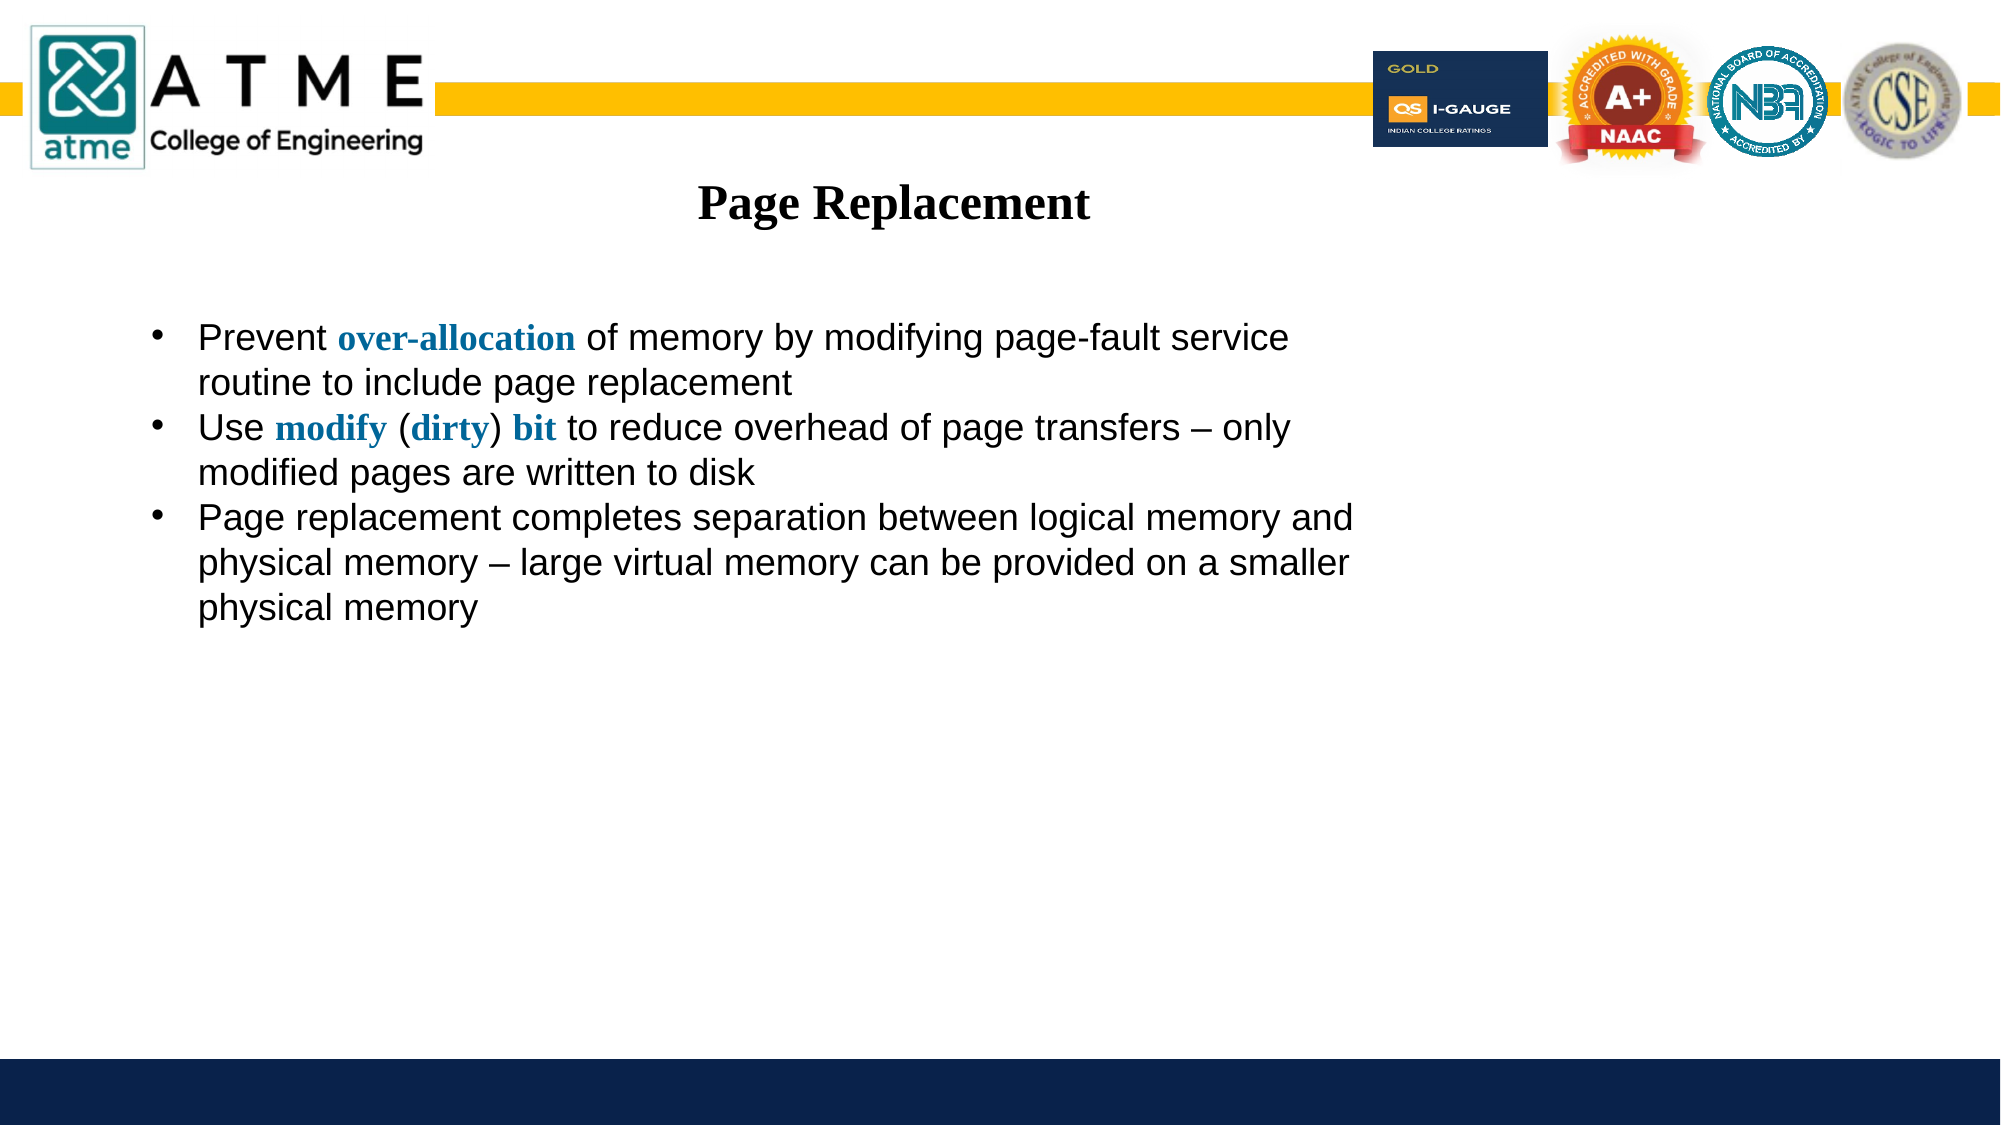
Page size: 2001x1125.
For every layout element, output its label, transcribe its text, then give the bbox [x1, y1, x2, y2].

list Prevent over-allocation of memory by modifying page-fault service routine to include page replacement Use modify (dirty) bit to reduce overhead of page transfers – only modified pages are written to disk Page replacement completes separation between logical memory and physical memory – large virtual memory can be provided on a smaller physical memory [136, 305, 1404, 1049]
title Page Replacement [682, 161, 1950, 257]
picture [1840, 26, 1968, 176]
picture [22, 15, 435, 178]
picture [1373, 20, 1828, 161]
picture [0, 1059, 2001, 1125]
